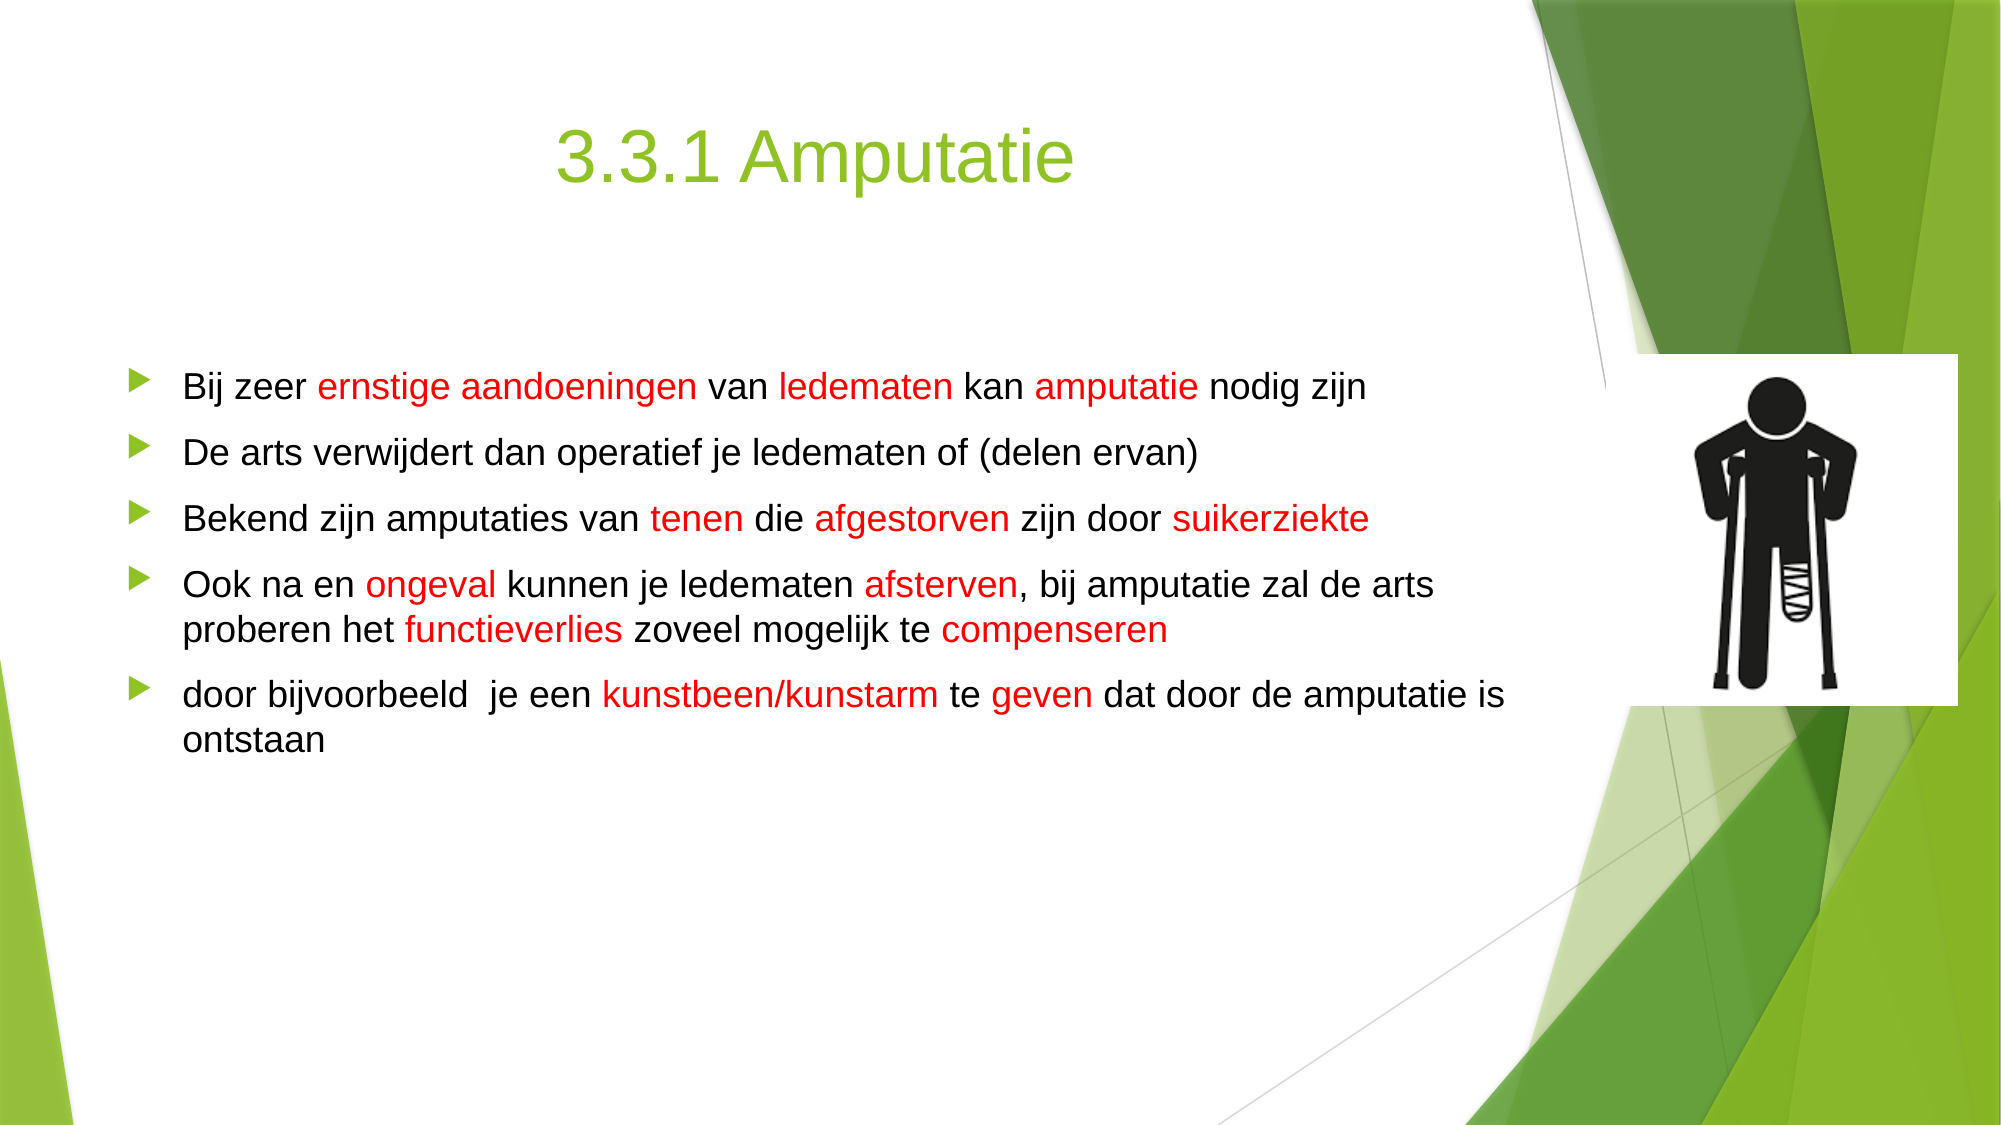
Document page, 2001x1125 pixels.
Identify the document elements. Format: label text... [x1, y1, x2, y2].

list Bij zeer ernstige aandoeningen van ledematen kan amputatie nodig zijn De arts verwijdert dan operatief je ledematen of (delen ervan) Bekend zijn amputaties van tenen die afgestorven zijn door suikerziekte Ook na en ongeval kunnen je ledematen afsterven, bij amputatie zal de arts proberen het functieverlies zoveel mogelijk te compenseren door bijvoorbeeld je een kunstbeen/kunstarm te geven dat door de amputatie is ontstaan [111, 354, 1522, 992]
picture [1605, 353, 1959, 707]
title 3.3.1 Amputatie [111, 99, 1522, 317]
